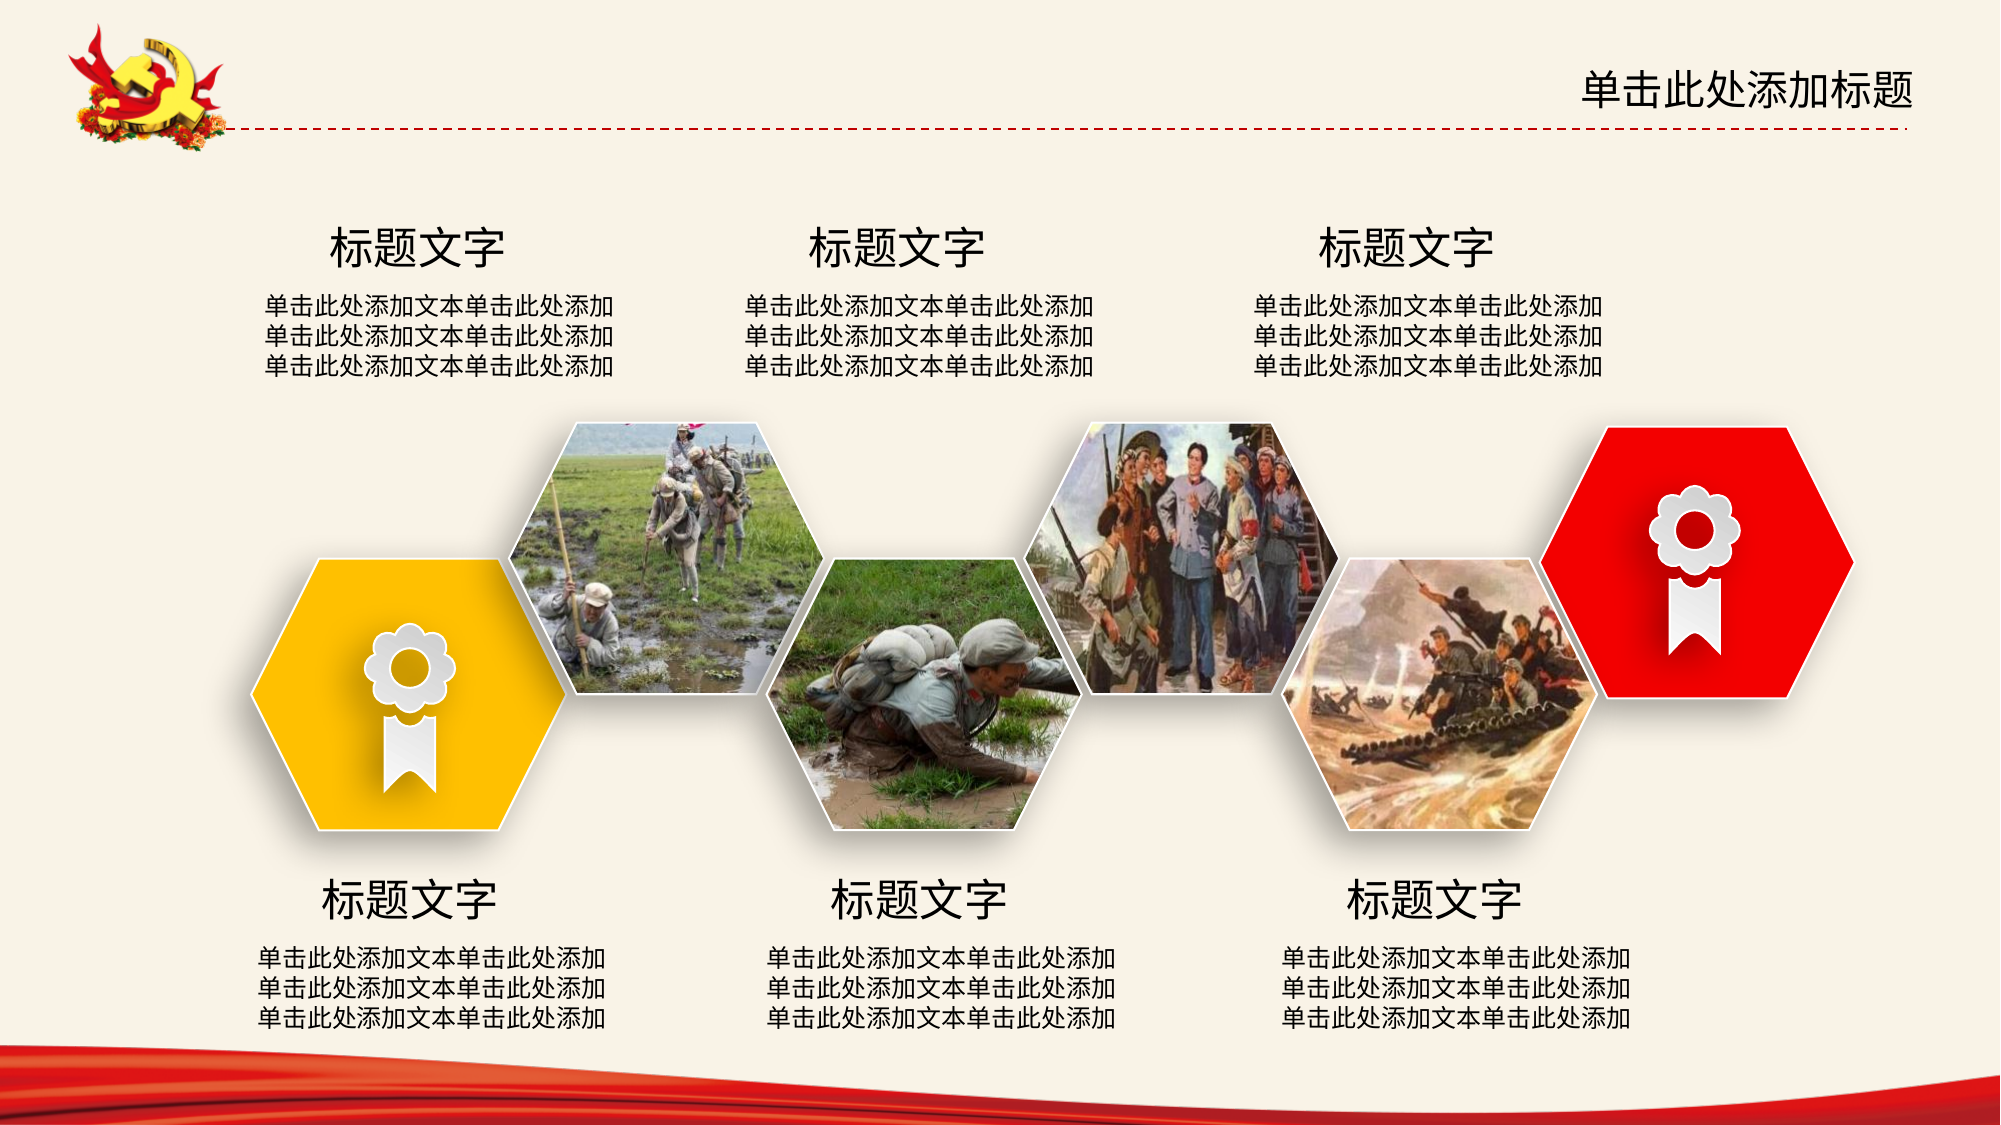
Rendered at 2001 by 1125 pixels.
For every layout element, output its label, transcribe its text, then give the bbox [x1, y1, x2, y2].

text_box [766, 872, 1154, 1043]
text_box [1280, 557, 1596, 832]
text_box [1254, 220, 1641, 390]
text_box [1281, 872, 1669, 1043]
text_box [507, 421, 822, 696]
picture [0, 997, 2000, 1125]
text_box [765, 557, 1083, 832]
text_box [257, 872, 644, 1043]
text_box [1539, 426, 1855, 699]
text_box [251, 558, 567, 831]
picture [68, 23, 227, 152]
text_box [264, 220, 1132, 390]
text_box [1022, 421, 1337, 696]
title 单击此处添加标题 [1565, 52, 1959, 132]
